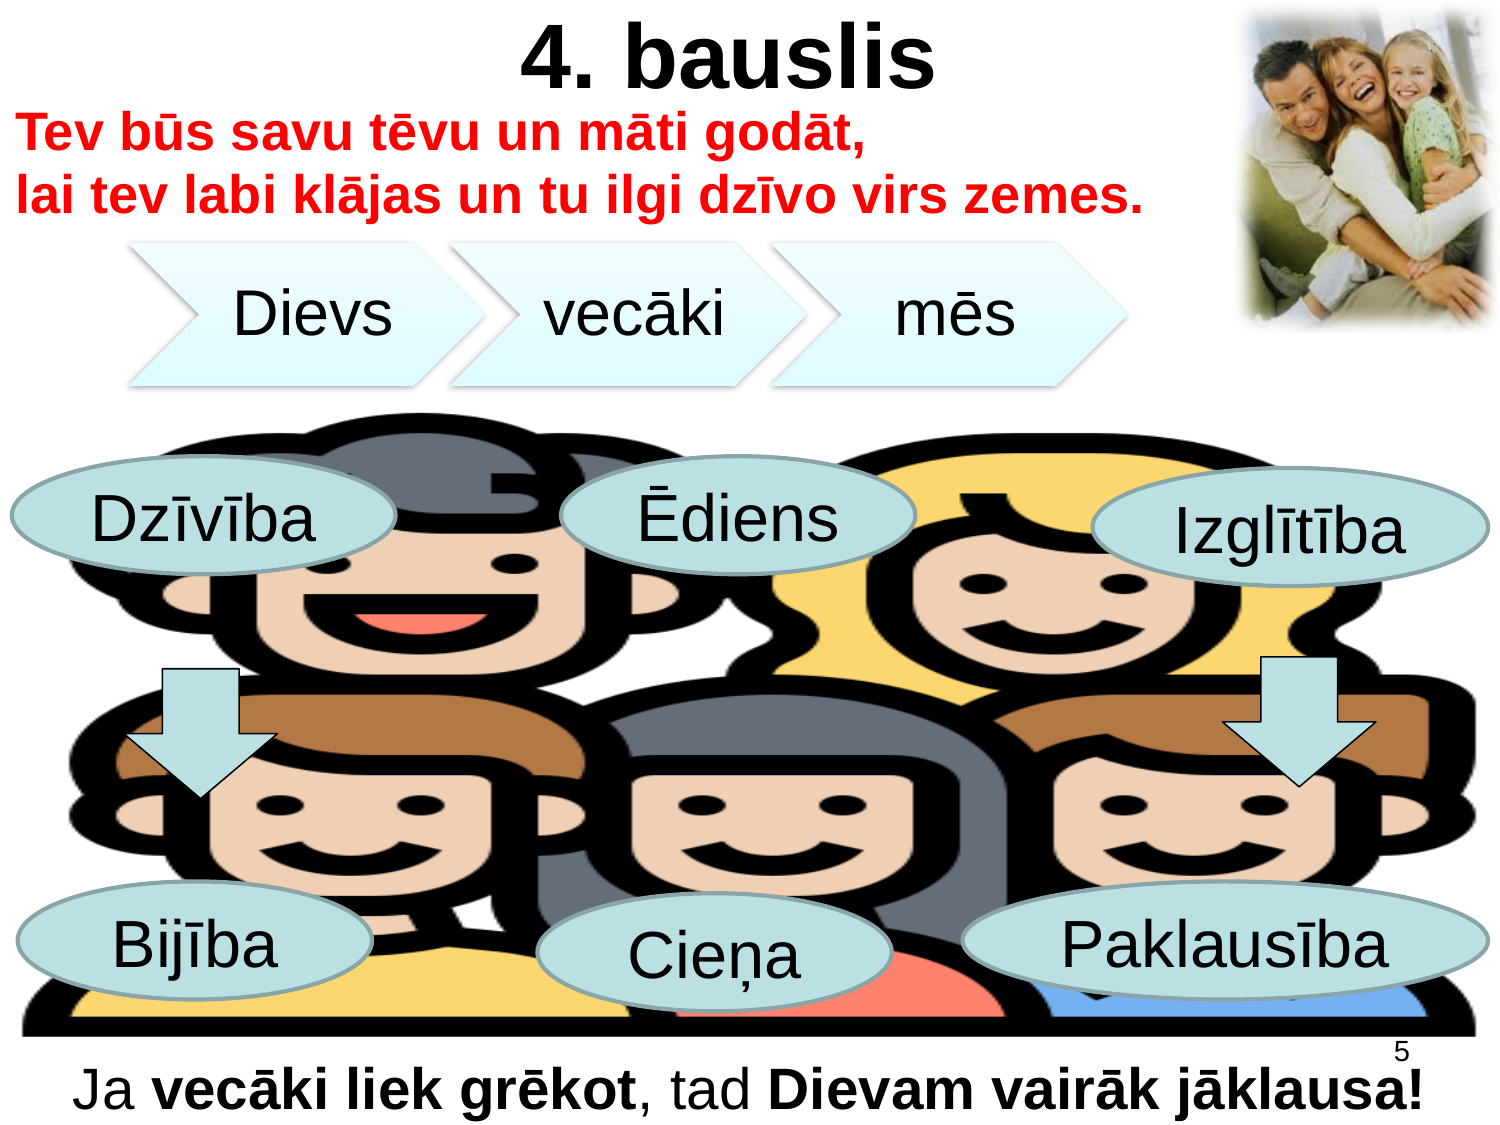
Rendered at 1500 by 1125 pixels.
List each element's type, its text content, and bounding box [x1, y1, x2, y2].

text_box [127, 195, 1129, 402]
title 4. bauslis [52, 18, 1225, 86]
picture [1230, 0, 1500, 337]
list Tev būs savu tēvu un māti godāt, lai tev labi klājas un tu ilgi dzīvo virs zemes. [0, 101, 1500, 403]
picture [0, 403, 1500, 1048]
text_box Ja vecāki liek grēkot, tad Dievam vairāk jāklausa! [0, 1057, 1500, 1125]
